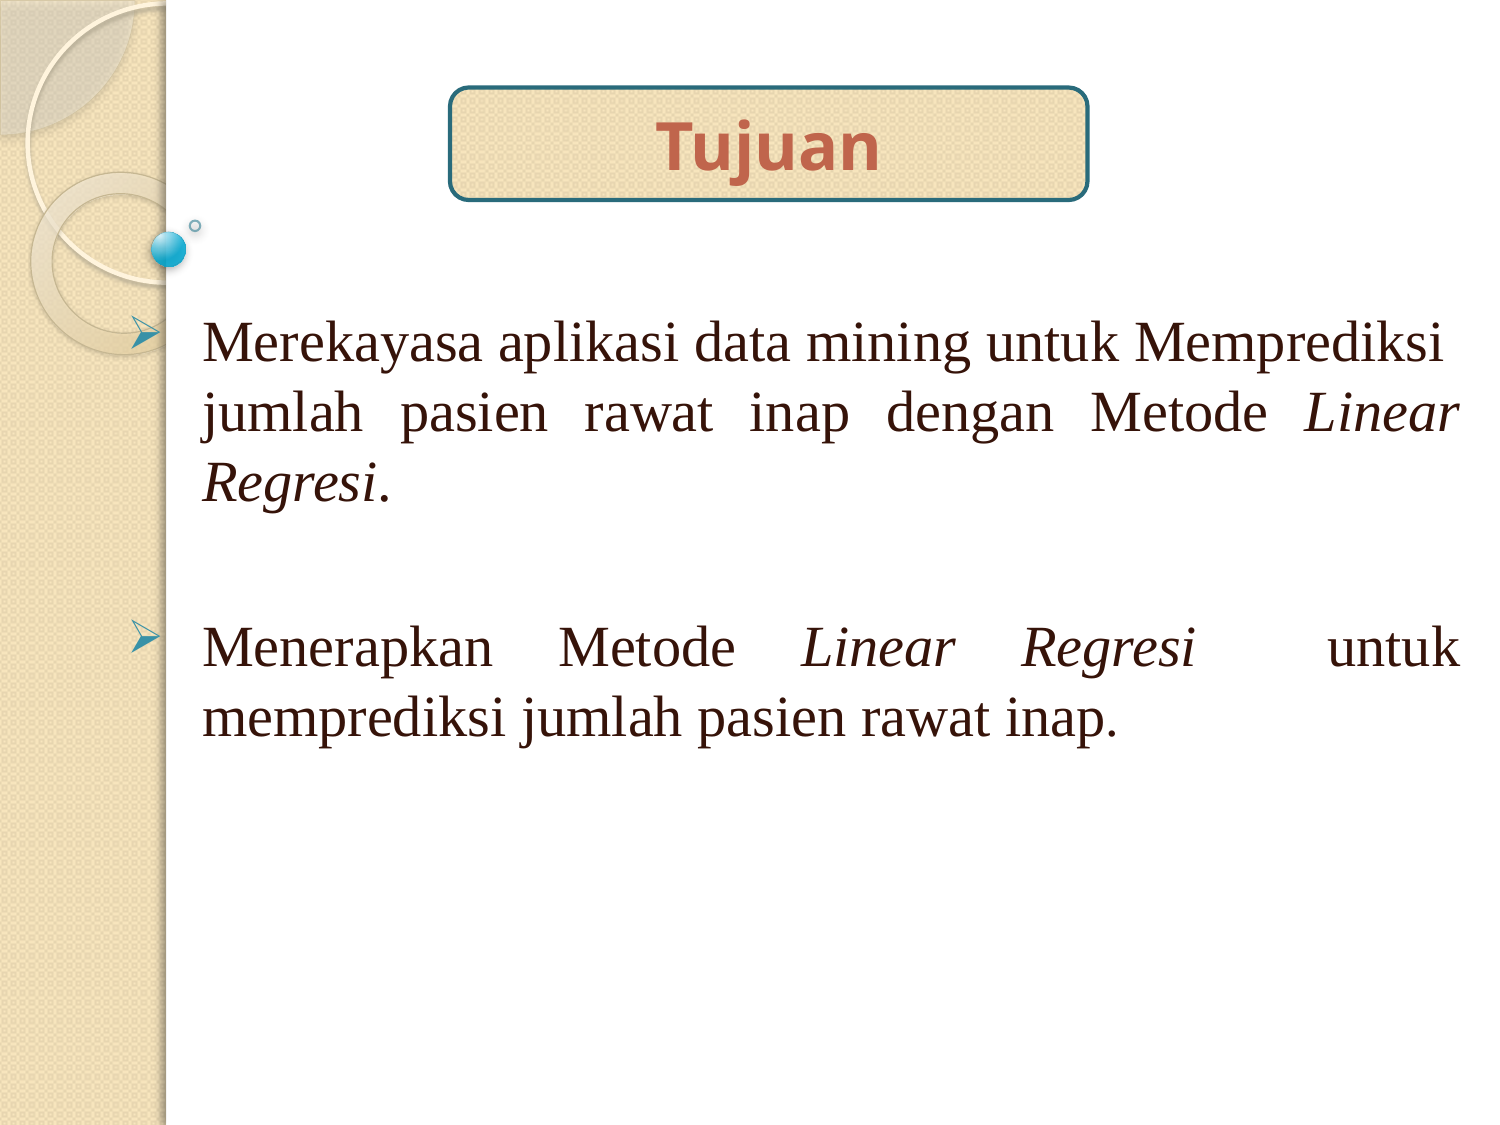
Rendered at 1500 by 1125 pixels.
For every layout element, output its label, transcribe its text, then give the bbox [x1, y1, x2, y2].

text_box Tujuan [447, 85, 1090, 203]
subtitle Merekayasa aplikasi data mining untuk Memprediksi jumlah pasien rawat inap dengan Metode Linear Regresi. Menerapkan Metode Linear Regresi untuk memprediksi jumlah pasien rawat inap. [112, 303, 1475, 788]
